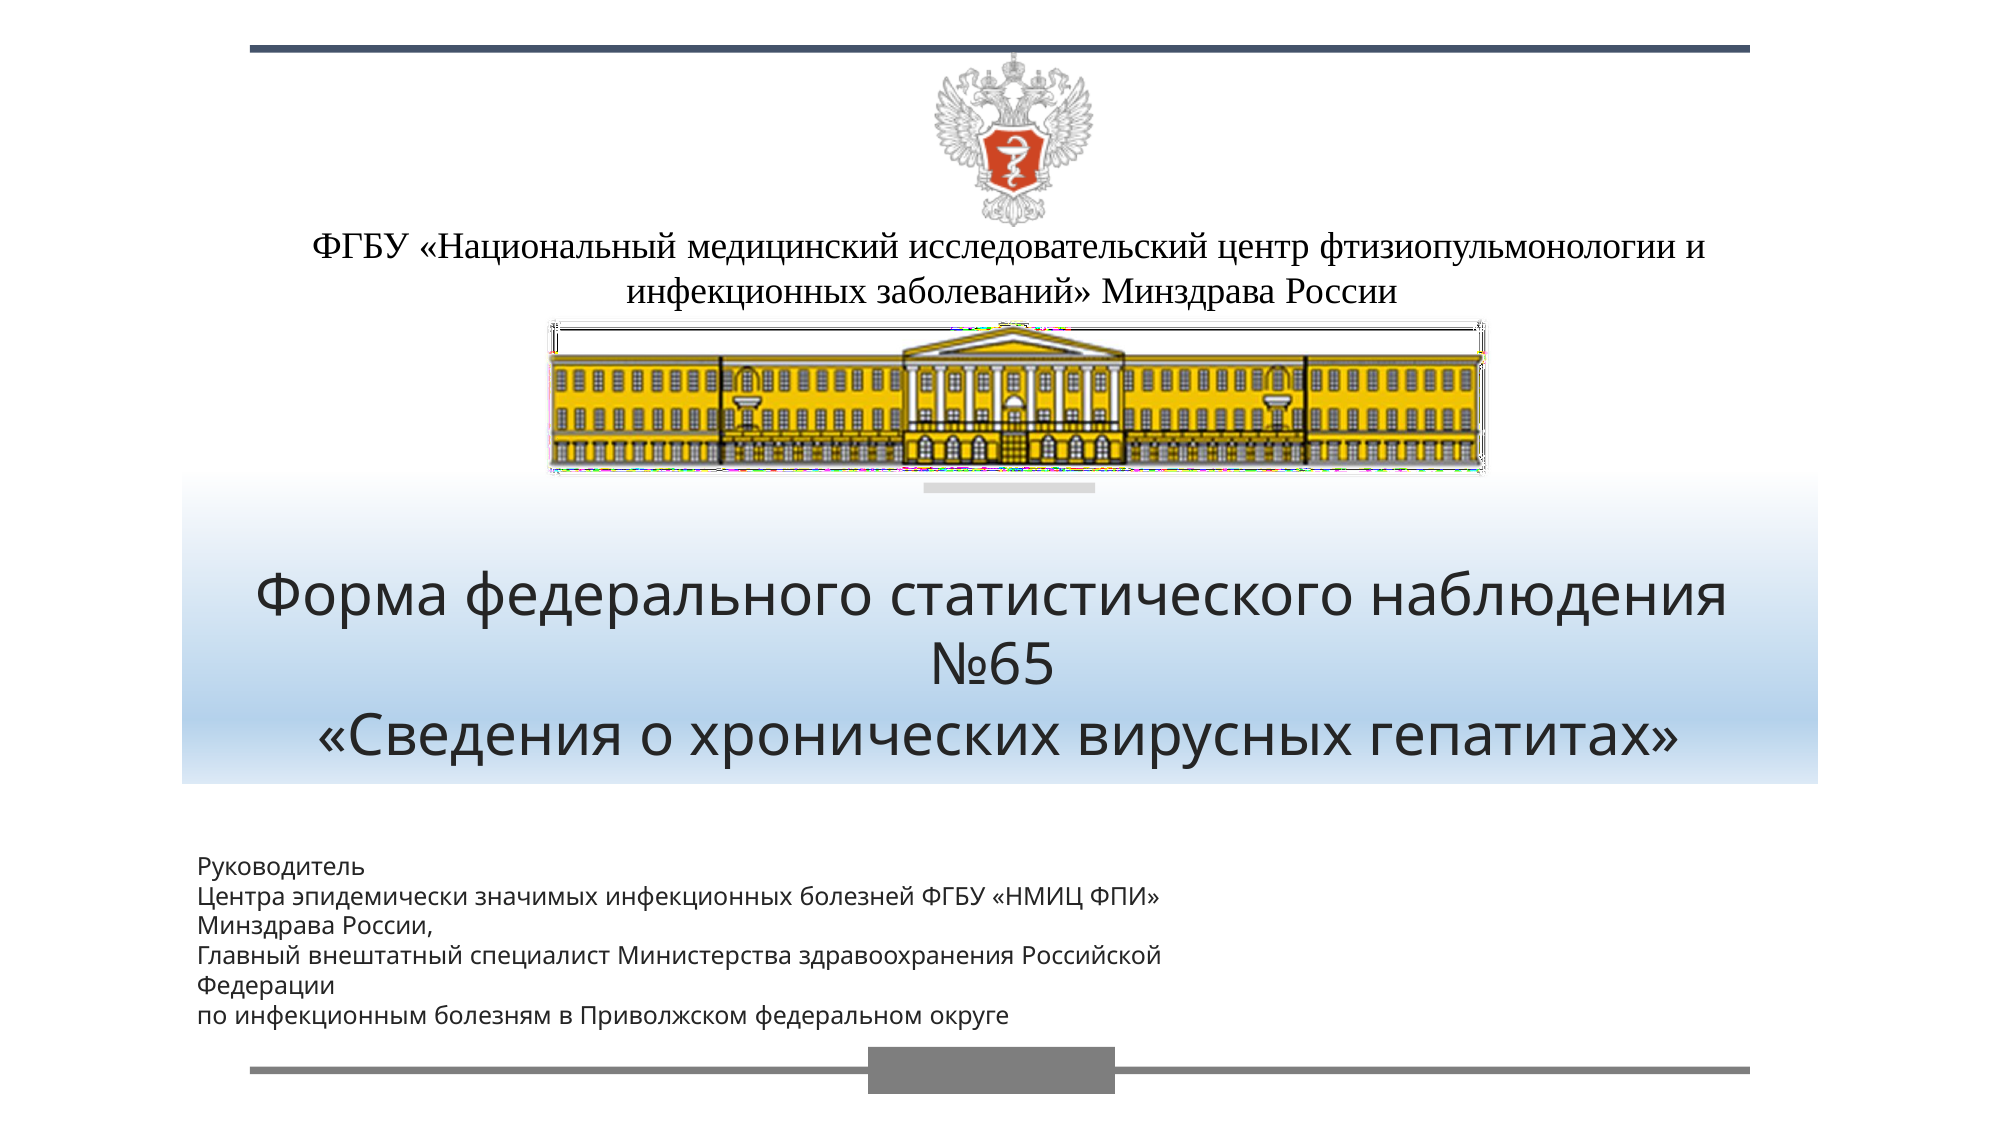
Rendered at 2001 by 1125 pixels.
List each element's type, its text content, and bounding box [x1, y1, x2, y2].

picture [932, 52, 1116, 228]
text_box [249, 1046, 1750, 1094]
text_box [542, 314, 1492, 494]
title ФГБУ «Национальный медицинский исследовательский центр фтизиопульмонологии и инфекционных заболеваний» Минздрава России [310, 219, 1719, 410]
text_box Руководитель Центра эпидемически значимых инфекционных болезней ФГБУ «НМИЦ ФПИ» Минздрава России, Главный внештатный специалист Министерства здравоохранения Российской Федерации по инфекционным болезням в Приволжском федеральном округе [194, 847, 1305, 1030]
text_box [249, 45, 1750, 53]
picture [181, 471, 1819, 785]
